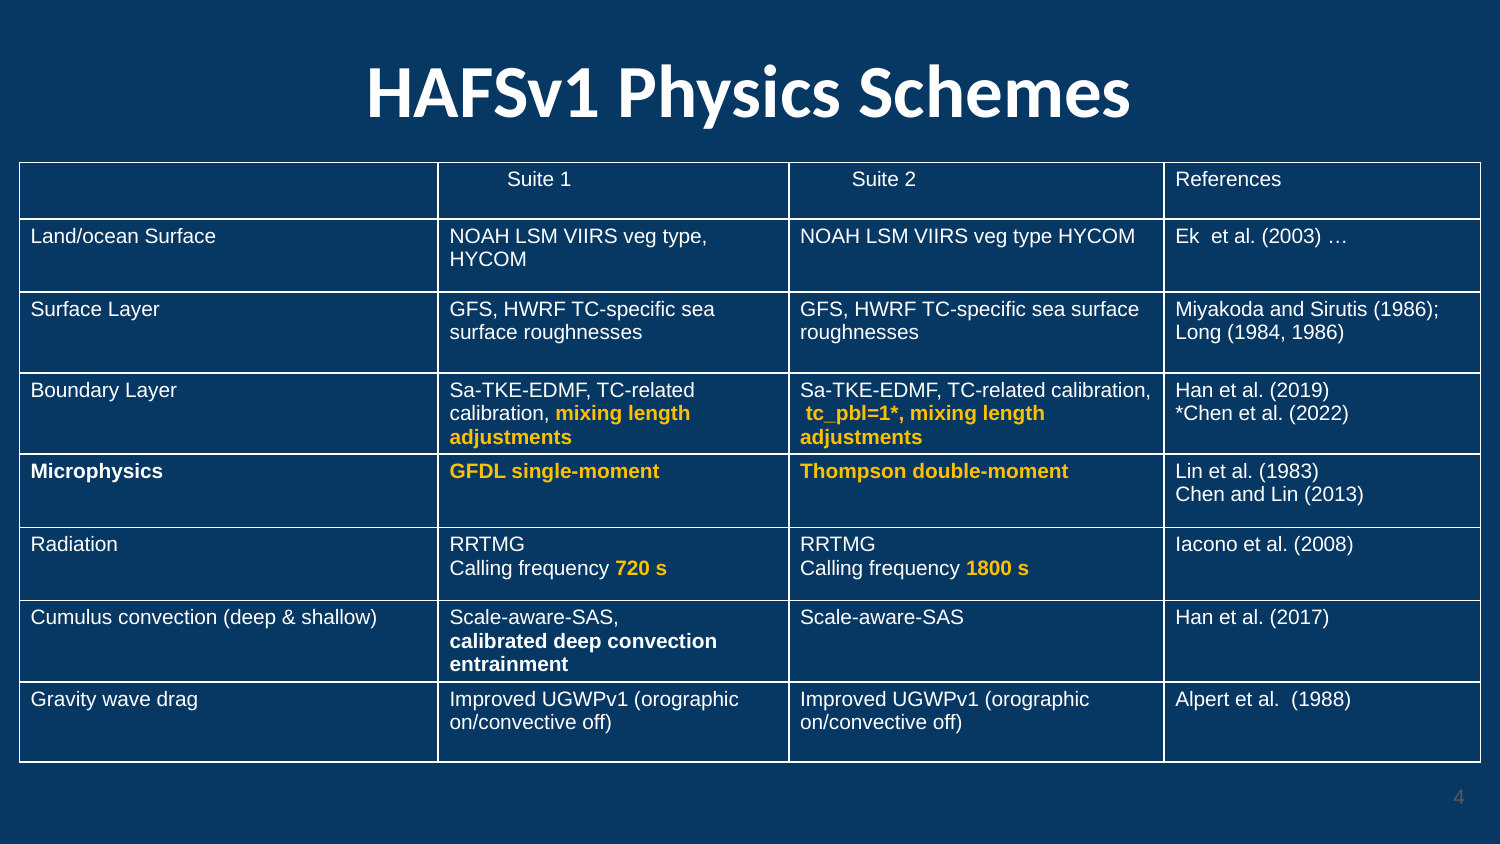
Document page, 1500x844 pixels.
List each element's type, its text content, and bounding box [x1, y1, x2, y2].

table_cell Scale-aware-SAS, calibrated deep convection entrainment [439, 601, 788, 681]
table_cell Sa-TKE-EDMF, TC-related calibration, mixing length adjustments [439, 374, 788, 453]
table_cell Han et al. (2019) *Chen et al. (2022) [1165, 374, 1480, 453]
table_cell RRTMG Calling frequency 720 s [439, 528, 788, 600]
table_header Suite 1 [439, 179, 788, 218]
table_cell Cumulus convection (deep & shallow) [20, 601, 437, 681]
table_cell GFS, HWRF TC-specific sea surface roughnesses [439, 293, 788, 372]
table_cell Land/ocean Surface [20, 220, 437, 291]
title HAFSv1 Physics Schemes [103, 15, 1397, 179]
slide_number ‹#› [1389, 764, 1480, 830]
table_cell Boundary Layer [20, 374, 437, 453]
table_cell NOAH LSM VIIRS veg type, HYCOM [439, 220, 788, 291]
table_cell Iacono et al. (2008) [1165, 528, 1480, 600]
table_header [20, 163, 437, 218]
table_cell Improved UGWPv1 (orographic on/convective off) [439, 683, 788, 761]
table_cell Scale-aware-SAS [790, 601, 1163, 681]
table_cell GFDL single-moment [439, 455, 788, 527]
table_cell Alpert et al. (1988) [1165, 683, 1480, 761]
table_header Suite 2 [790, 179, 1163, 218]
table_cell Miyakoda and Sirutis (1986); Long (1984, 1986) [1165, 293, 1480, 372]
table_cell Surface Layer [20, 293, 437, 372]
table_cell GFS, HWRF TC-specific sea surface roughnesses [790, 293, 1163, 372]
table_cell Microphysics [20, 455, 437, 527]
table_cell Thompson double-moment [790, 455, 1163, 527]
table_cell Improved UGWPv1 (orographic on/convective off) [790, 683, 1163, 761]
table_cell Ek et al. (2003) … [1165, 220, 1480, 291]
table_cell NOAH LSM VIIRS veg type HYCOM [790, 220, 1163, 291]
table_cell Radiation [20, 528, 437, 600]
table_cell RRTMG Calling frequency 1800 s [790, 528, 1163, 600]
table_cell Han et al. (2017) [1165, 601, 1480, 681]
table_cell Gravity wave drag [20, 683, 437, 761]
table_cell Lin et al. (1983) Chen and Lin (2013) [1165, 455, 1480, 527]
table_cell Sa-TKE-EDMF, TC-related calibration, tc_pbl=1*, mixing length adjustments [790, 374, 1163, 453]
table_header References [1165, 163, 1480, 218]
